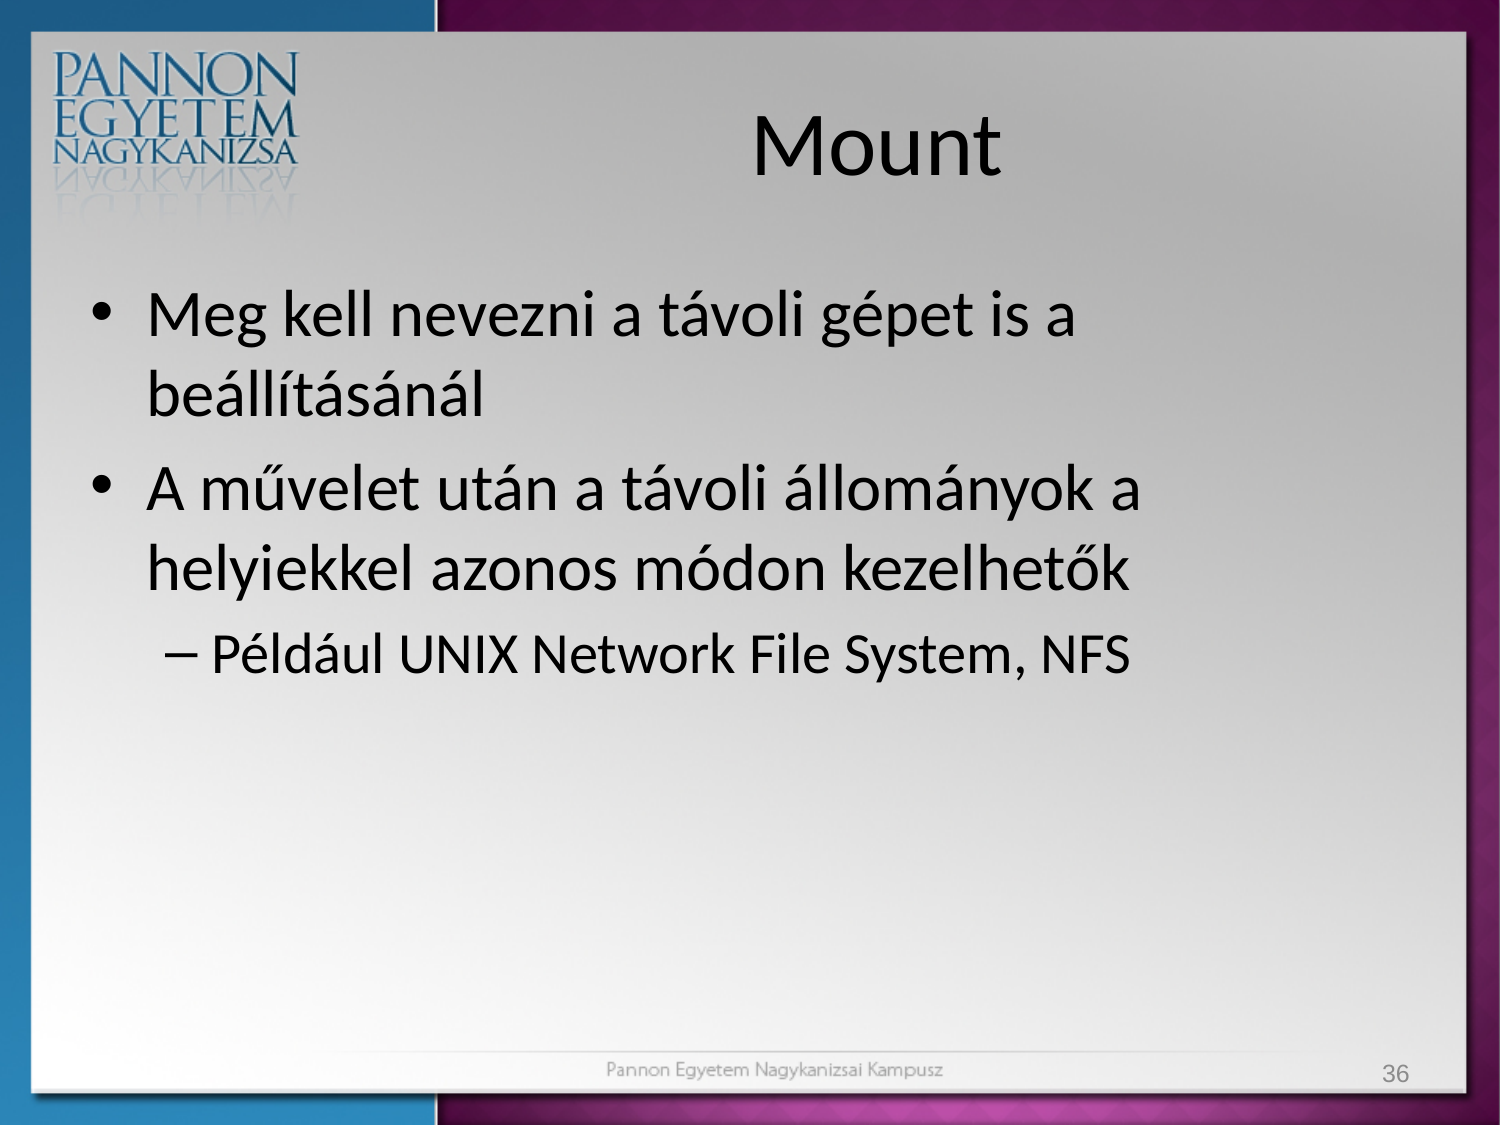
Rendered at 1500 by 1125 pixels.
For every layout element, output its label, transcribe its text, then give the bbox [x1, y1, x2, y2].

list Meg kell nevezni a távoli gépet is a beállításánál A művelet után a távoli állományok a helyiekkel azonos módon kezelhetők Például UNIX Network File System, NFS [75, 262, 1425, 1038]
slide_number 36 [1074, 1042, 1425, 1103]
picture [0, 0, 1500, 1125]
title Mount [328, 45, 1425, 233]
